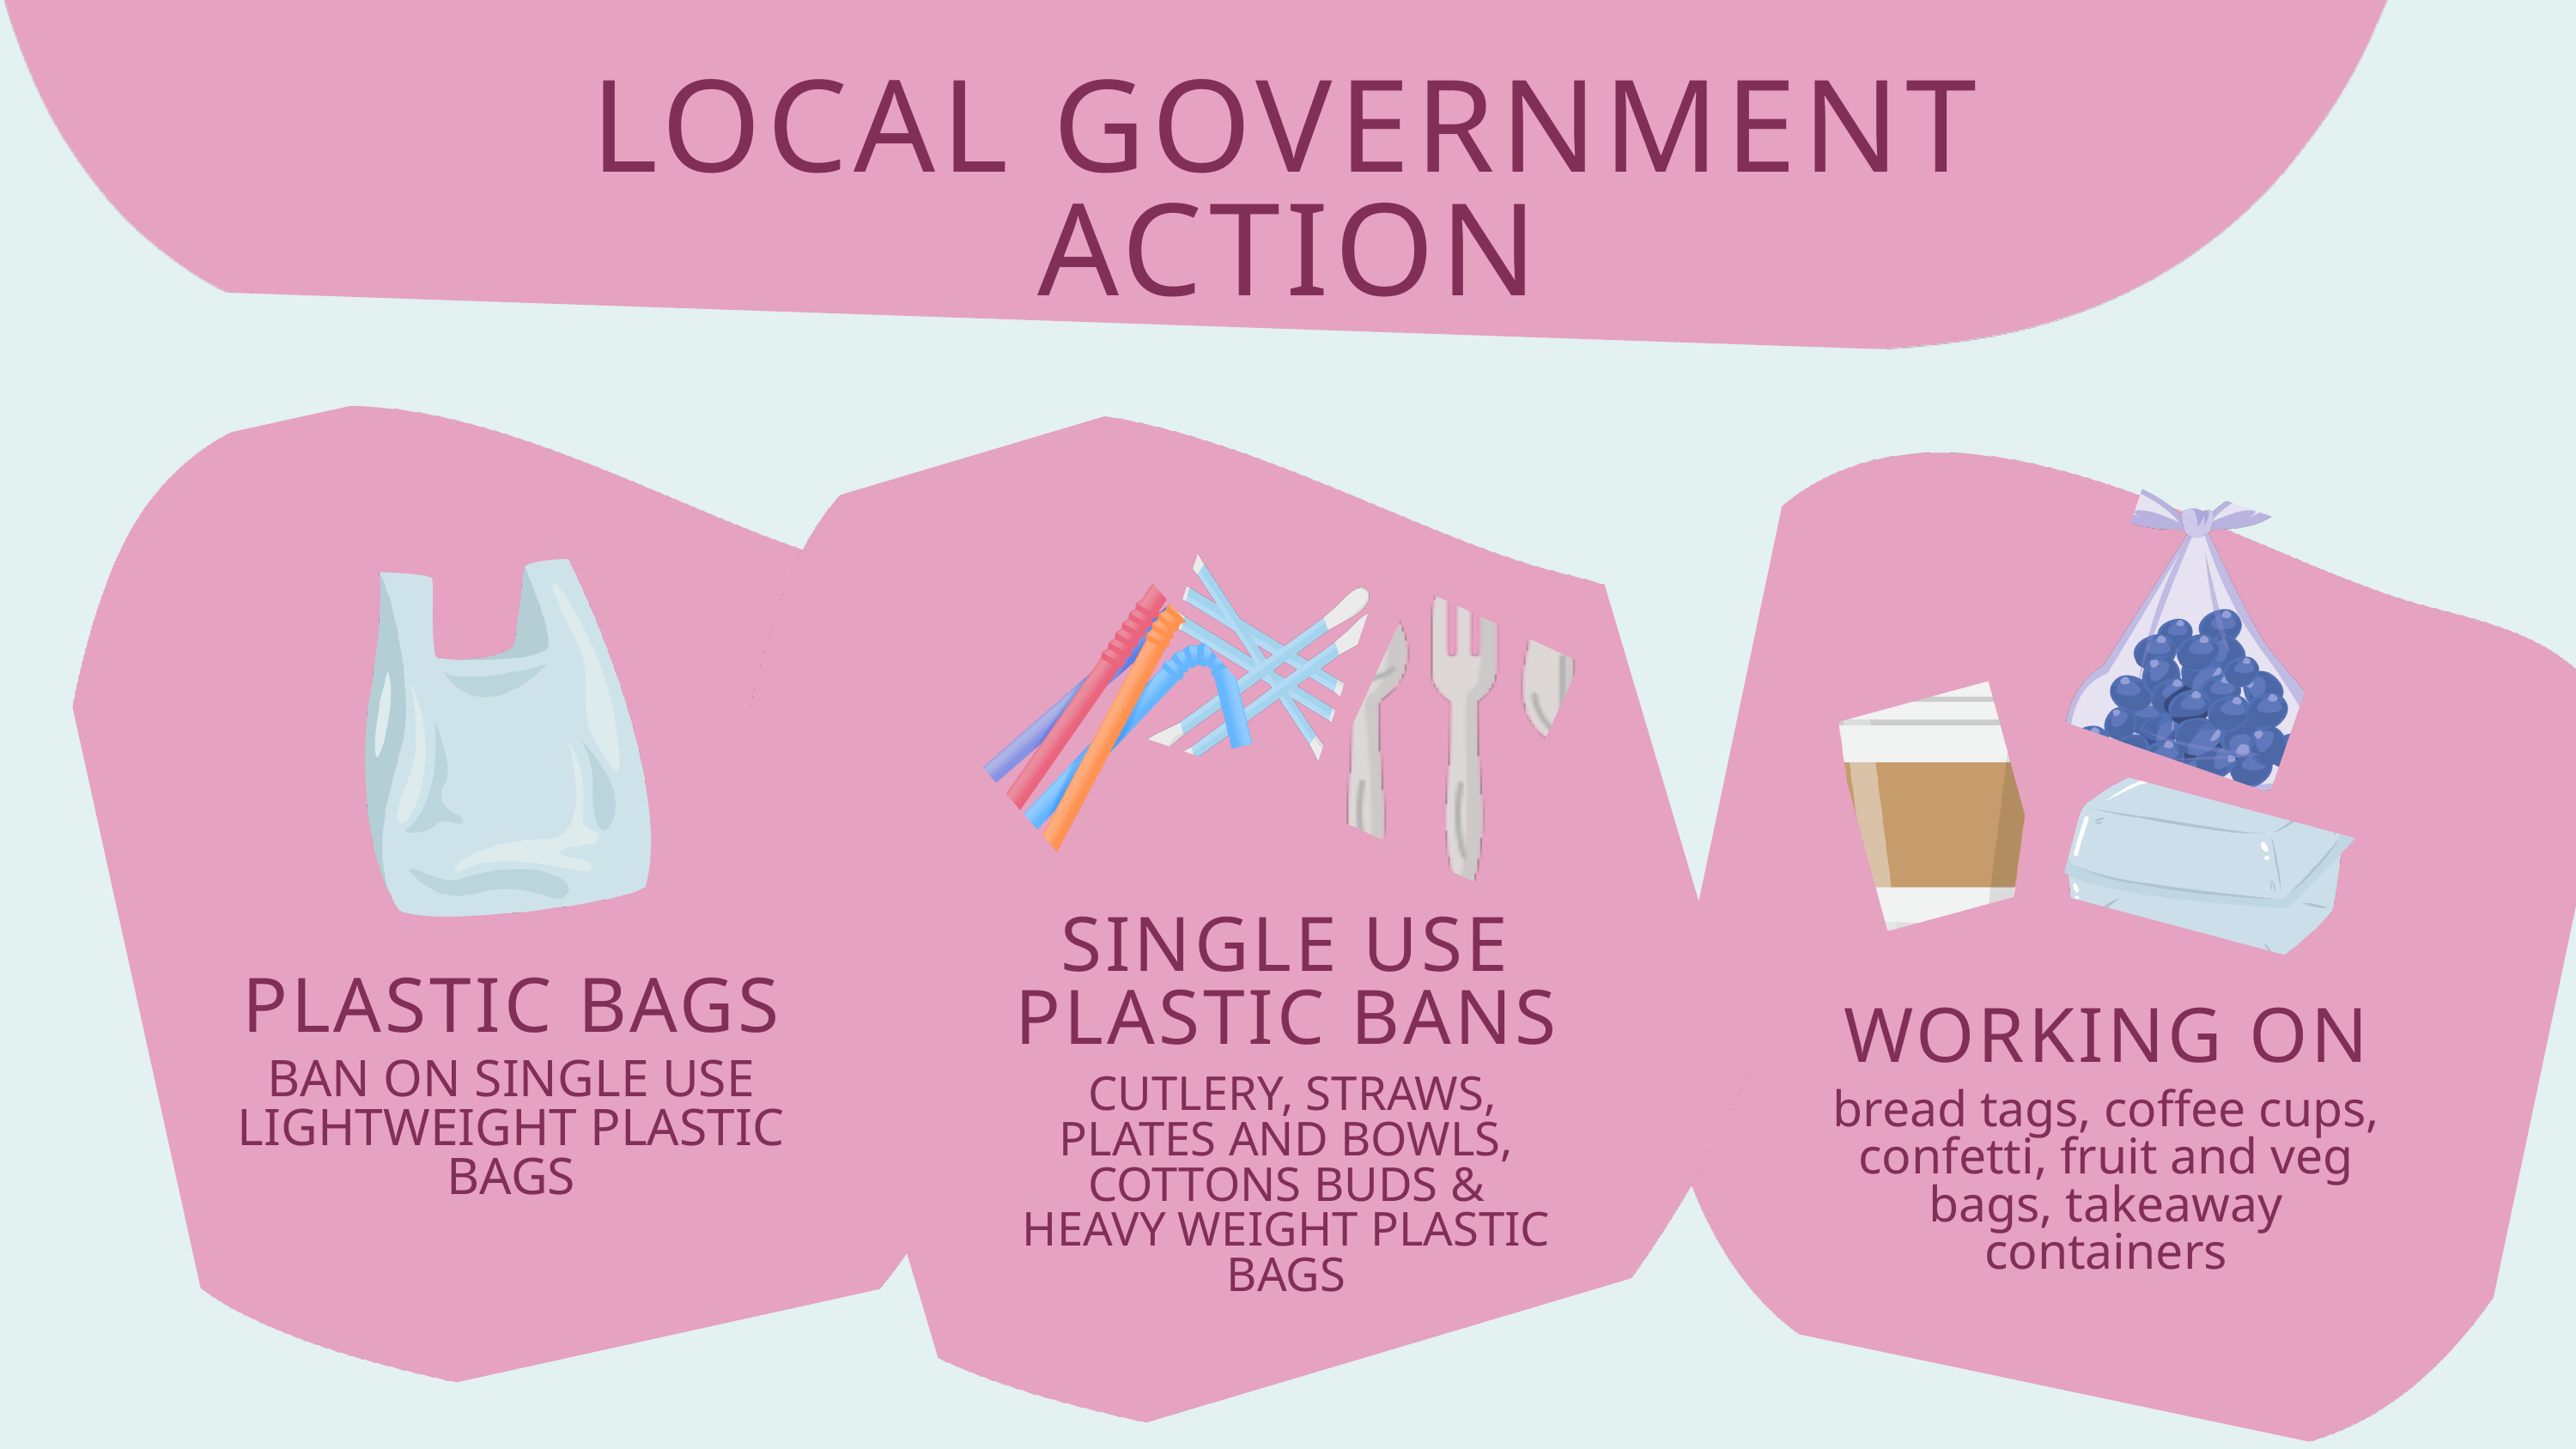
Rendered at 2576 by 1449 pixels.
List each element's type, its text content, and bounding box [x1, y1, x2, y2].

text_box [2062, 473, 2355, 793]
text_box [1178, 512, 1382, 793]
text_box WORKING ON [1662, 1004, 2550, 1078]
text_box [1831, 681, 2045, 931]
text_box [1698, 340, 2576, 1028]
text_box [361, 559, 677, 931]
text_box [0, 0, 2451, 368]
text_box CUTLERY, STRAWS, PLATES AND BOWLS, COTTONS BUDS & HEAVY WEIGHT PLASTIC BAGS [1017, 1074, 1556, 1301]
text_box bread tags, coffee cups, confetti, fruit and veg bags, takeaway containers [1823, 1088, 2390, 1279]
text_box SINGLE USE PLASTIC BANS [993, 912, 1580, 1059]
text_box [21, 322, 914, 1432]
text_box [2058, 767, 2355, 965]
text_box BAN ON SINGLE USE LIGHTWEIGHT PLASTIC BAGS [234, 1058, 789, 1254]
text_box LOCAL GOVERNMENT ACTION [339, 73, 2237, 322]
text_box PLASTIC BAGS [223, 974, 799, 1048]
text_box [914, 524, 1279, 892]
text_box [1615, 1078, 2540, 1449]
text_box [1314, 586, 1581, 884]
text_box [694, 322, 1797, 1449]
